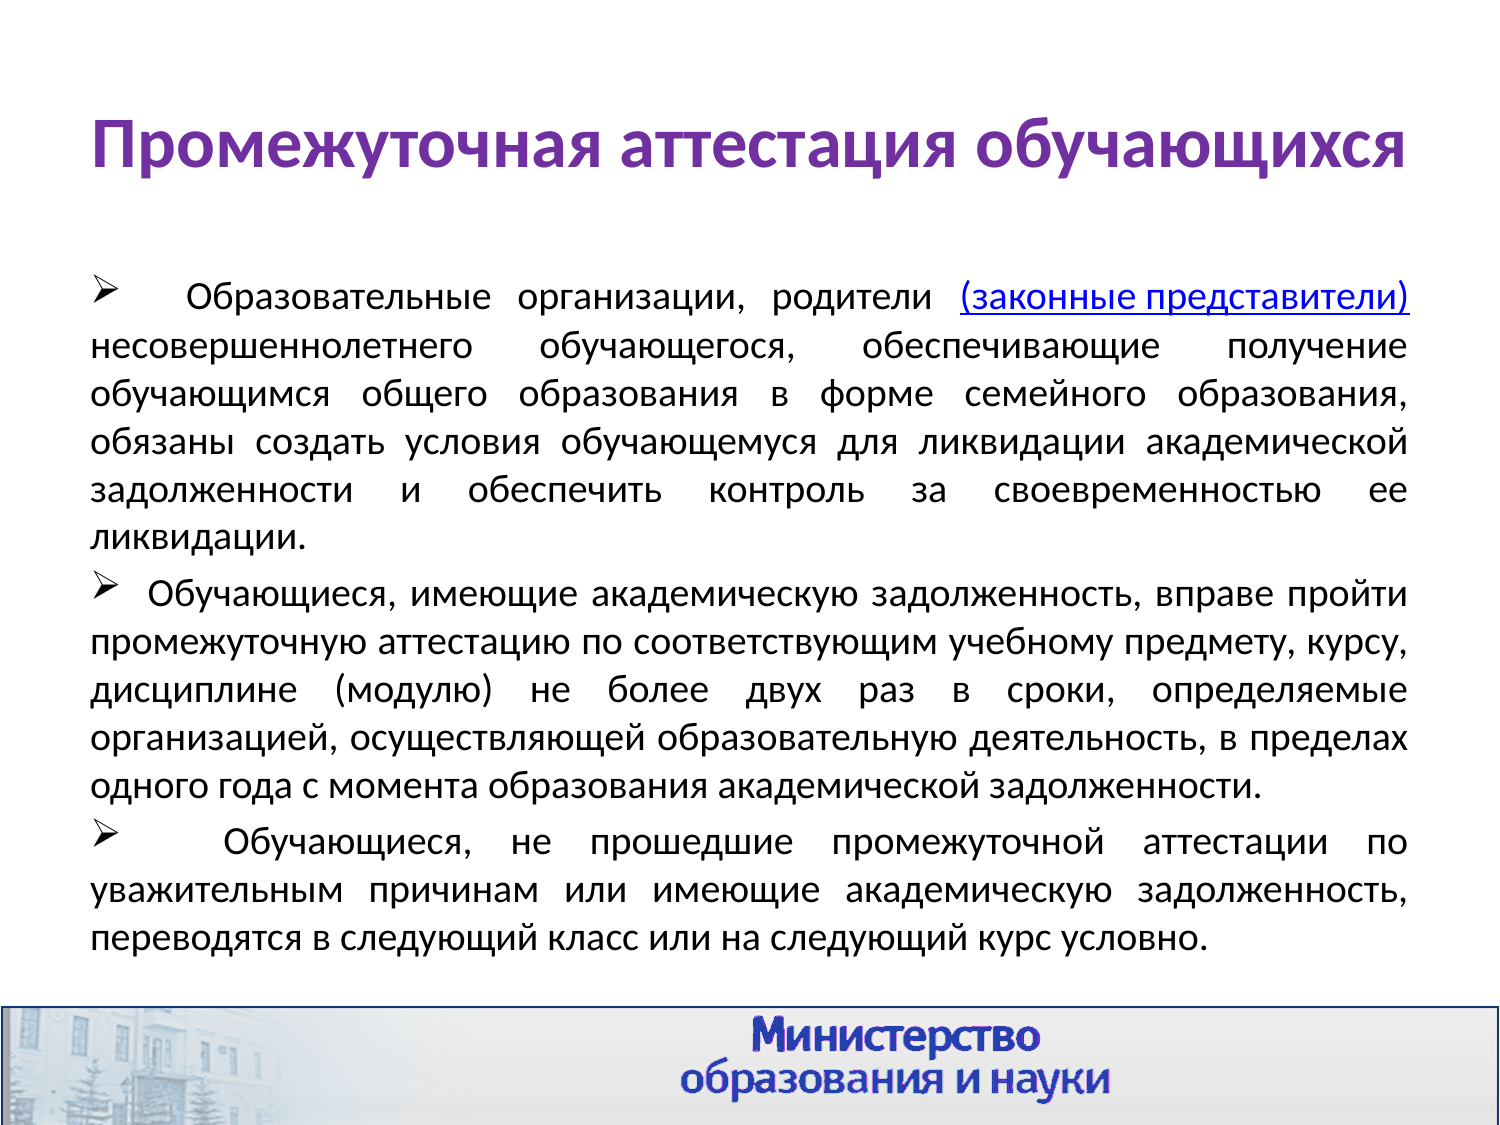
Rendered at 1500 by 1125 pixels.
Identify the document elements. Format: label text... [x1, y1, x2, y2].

title Промежуточная аттестация обучающихся [75, 45, 1425, 233]
picture [0, 1004, 1500, 1125]
list Образовательные организации, родители (законные представители) несовершеннолетнего обучающегося, обеспечивающие получение обучающимся общего образования в форме семейного образования, обязаны создать условия обучающемуся для ликвидации академической задолженности и обеспечить контроль за своевременностью ее ликвидации. Обучающиеся, имеющие академическую задолженность, вправе пройти промежуточную аттестацию по соответствующим учебному предмету, курсу, дисциплине (модулю) не более двух раз в сроки, определяемые организацией, осуществляющей образовательную деятельность, в пределах одного года с момента образования академической задолженности. Обучающиеся, не прошедшие промежуточной аттестации по уважительным причинам или имеющие академическую задолженность, переводятся в следующий класс или на следующий курс условно. [75, 262, 1425, 1003]
